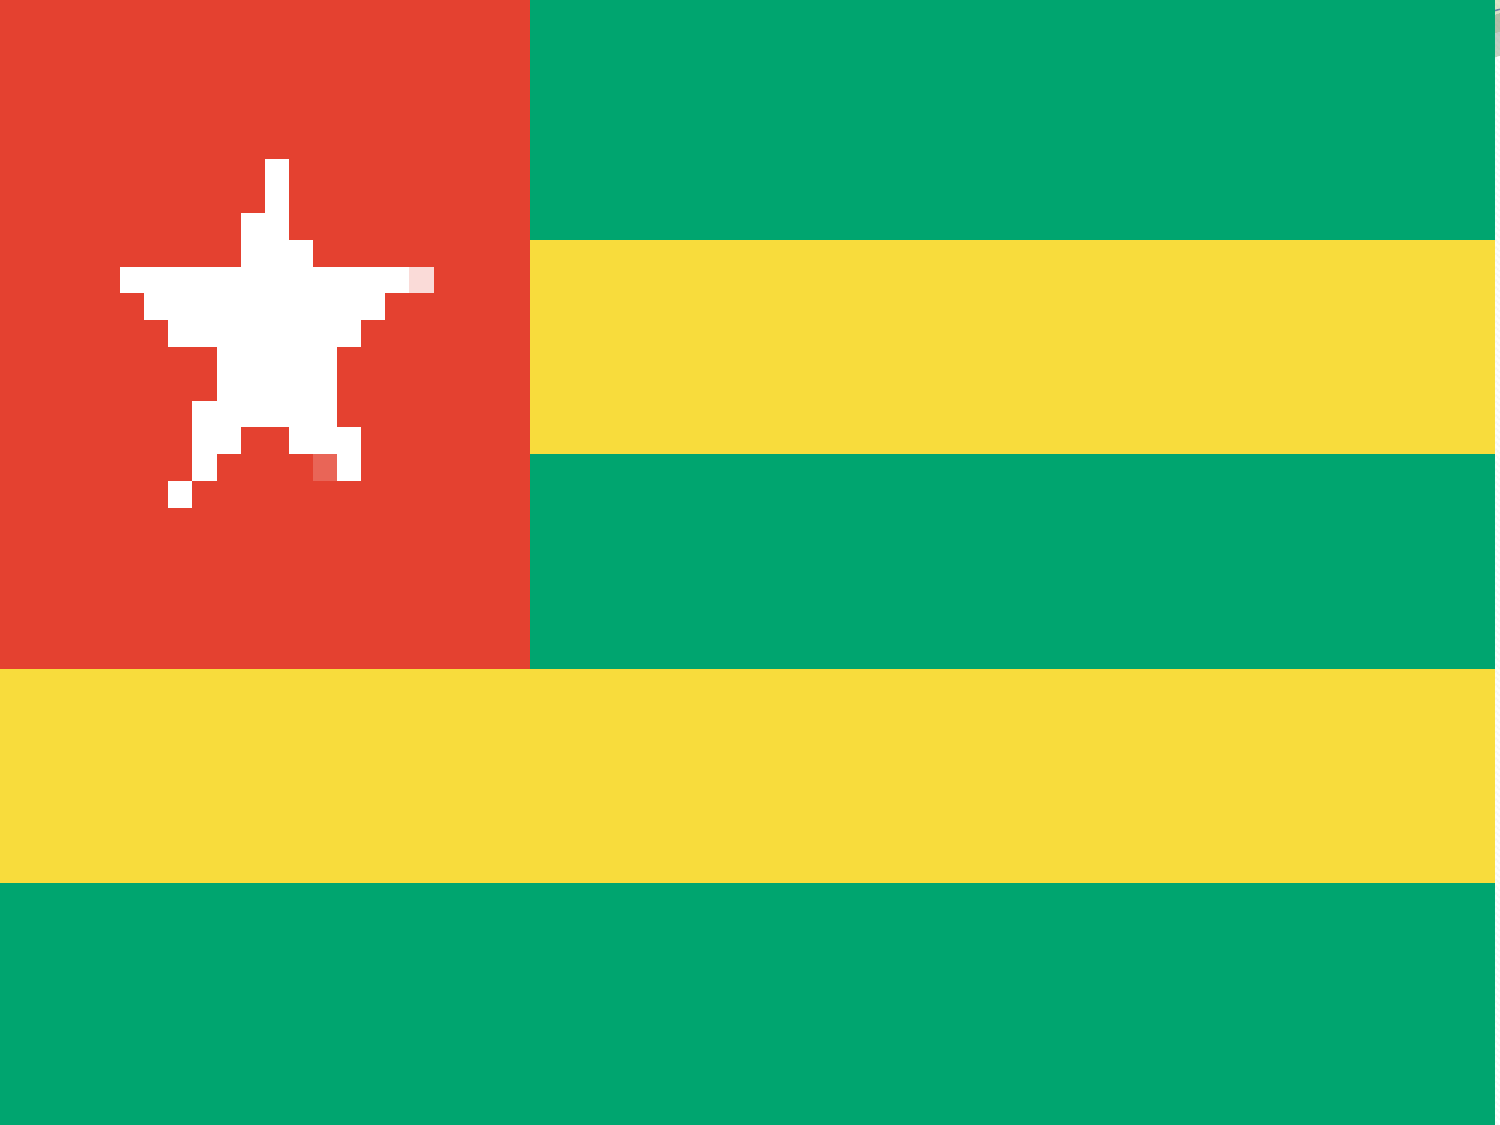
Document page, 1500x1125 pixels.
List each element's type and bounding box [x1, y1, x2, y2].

list [0, 0, 1495, 1125]
